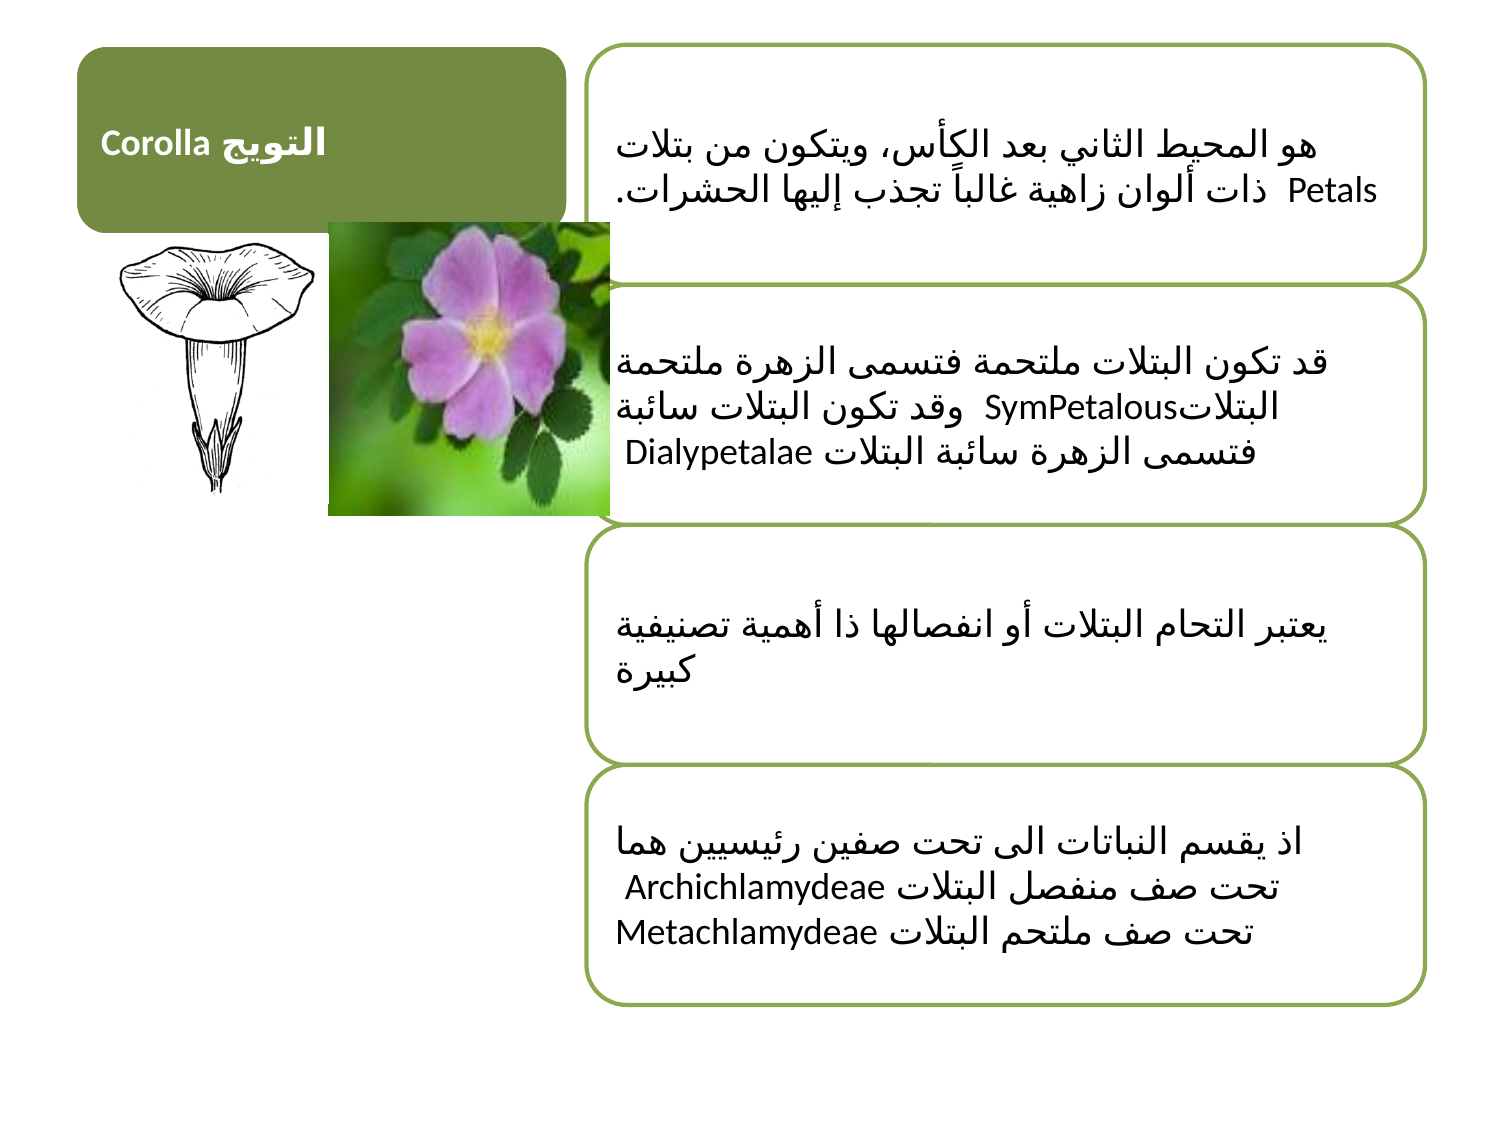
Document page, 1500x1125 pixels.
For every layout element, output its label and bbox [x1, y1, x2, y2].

text_box [74, 44, 569, 236]
picture [105, 222, 610, 516]
list [586, 44, 1426, 1006]
